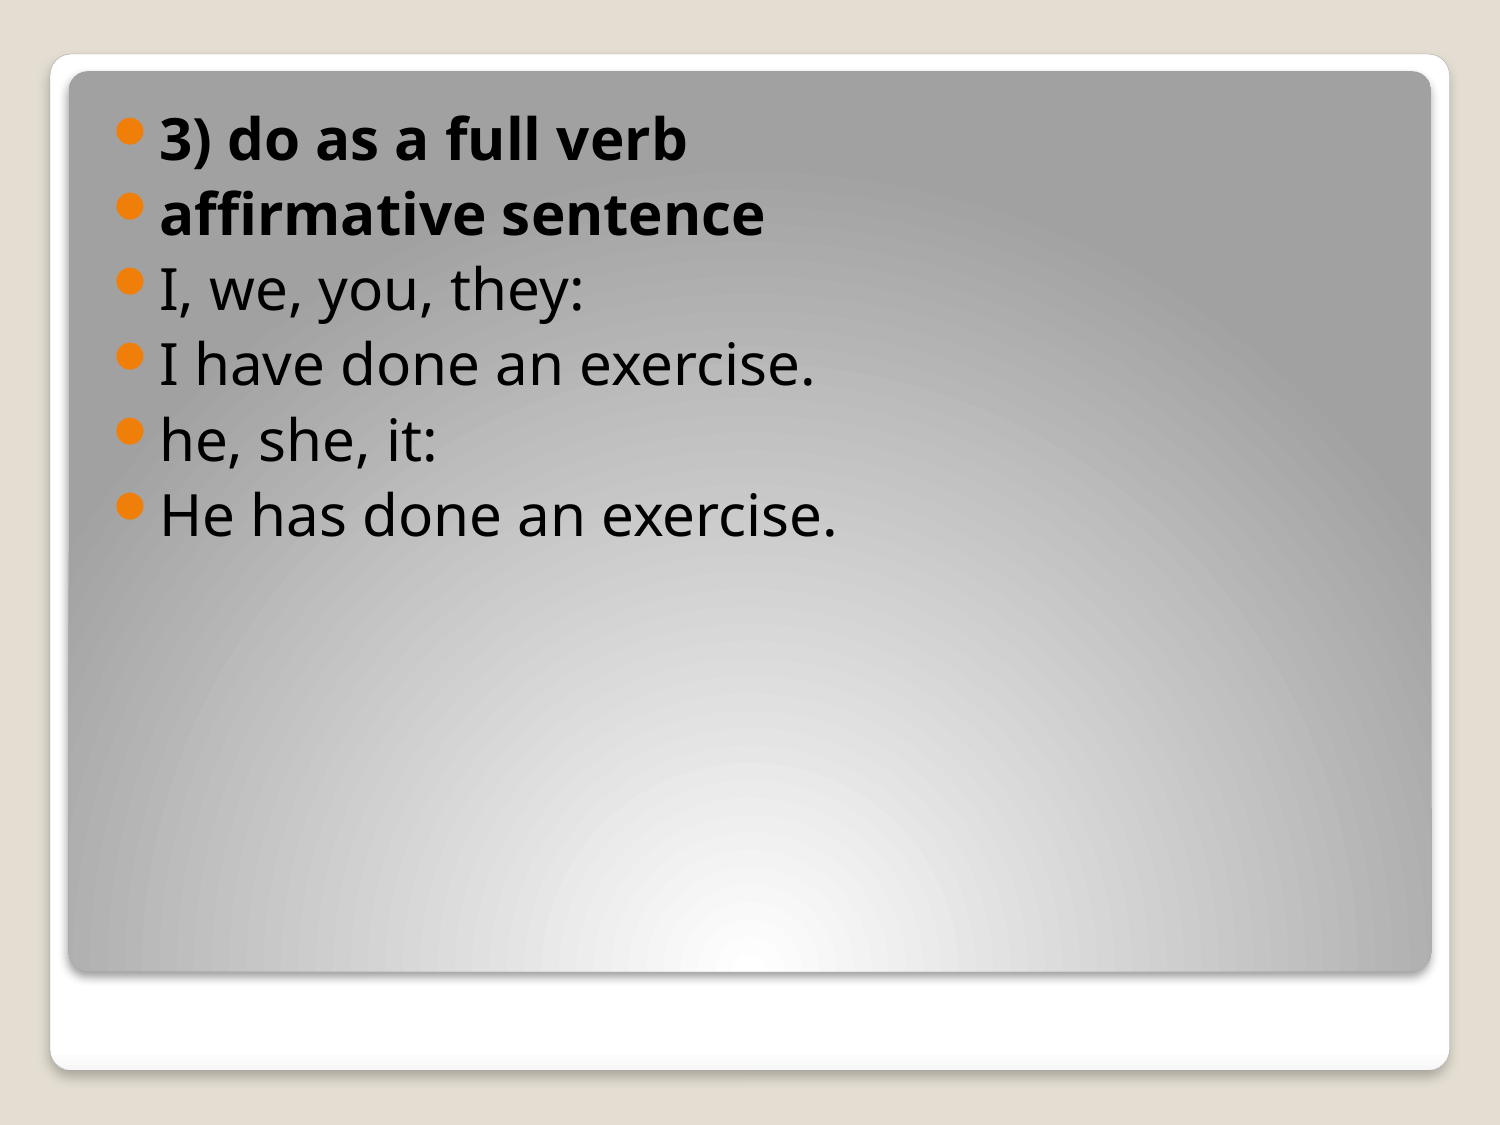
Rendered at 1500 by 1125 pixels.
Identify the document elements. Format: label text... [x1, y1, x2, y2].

list 3) do as a full verb affirmative sentence I, we, you, they: I have done an exercise. he, she, it: He has done an exercise. [82, 86, 1425, 774]
